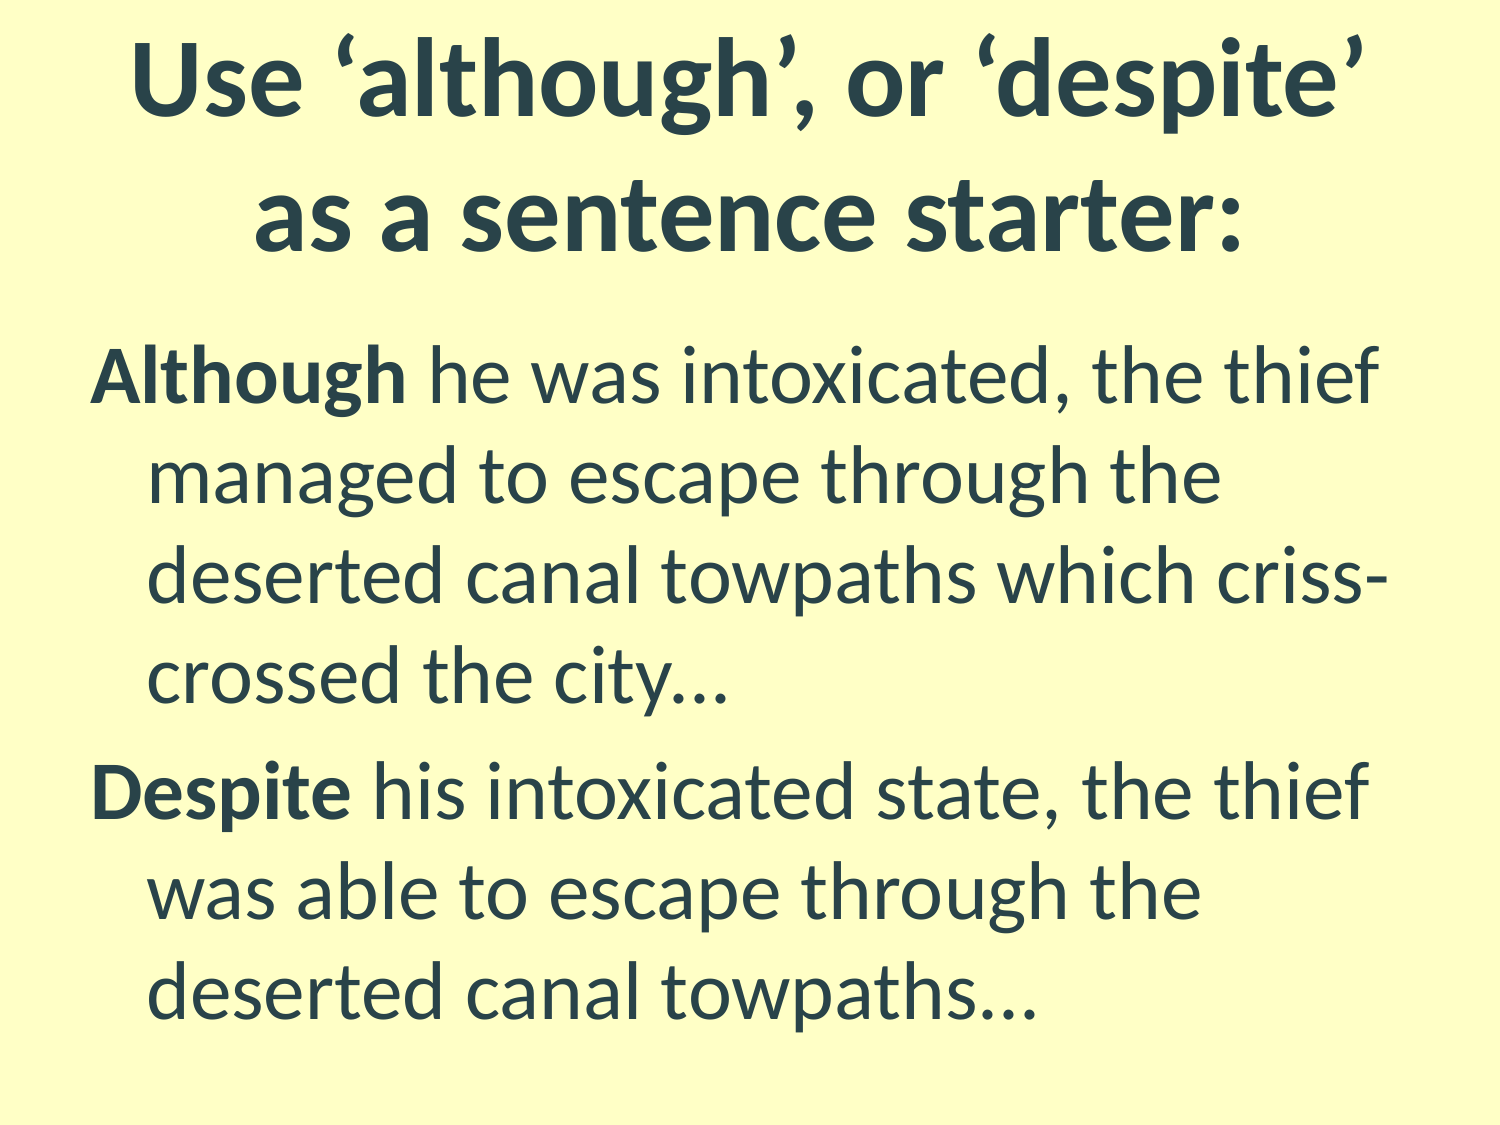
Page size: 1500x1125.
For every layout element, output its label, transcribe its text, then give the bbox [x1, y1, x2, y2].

title Use ‘although’, or ‘despite’ as a sentence starter: [75, 45, 1425, 233]
list Although he was intoxicated, the thief managed to escape through the deserted canal towpaths which criss-crossed the city... Despite his intoxicated state, the thief was able to escape through the deserted canal towpaths... [75, 312, 1425, 1055]
